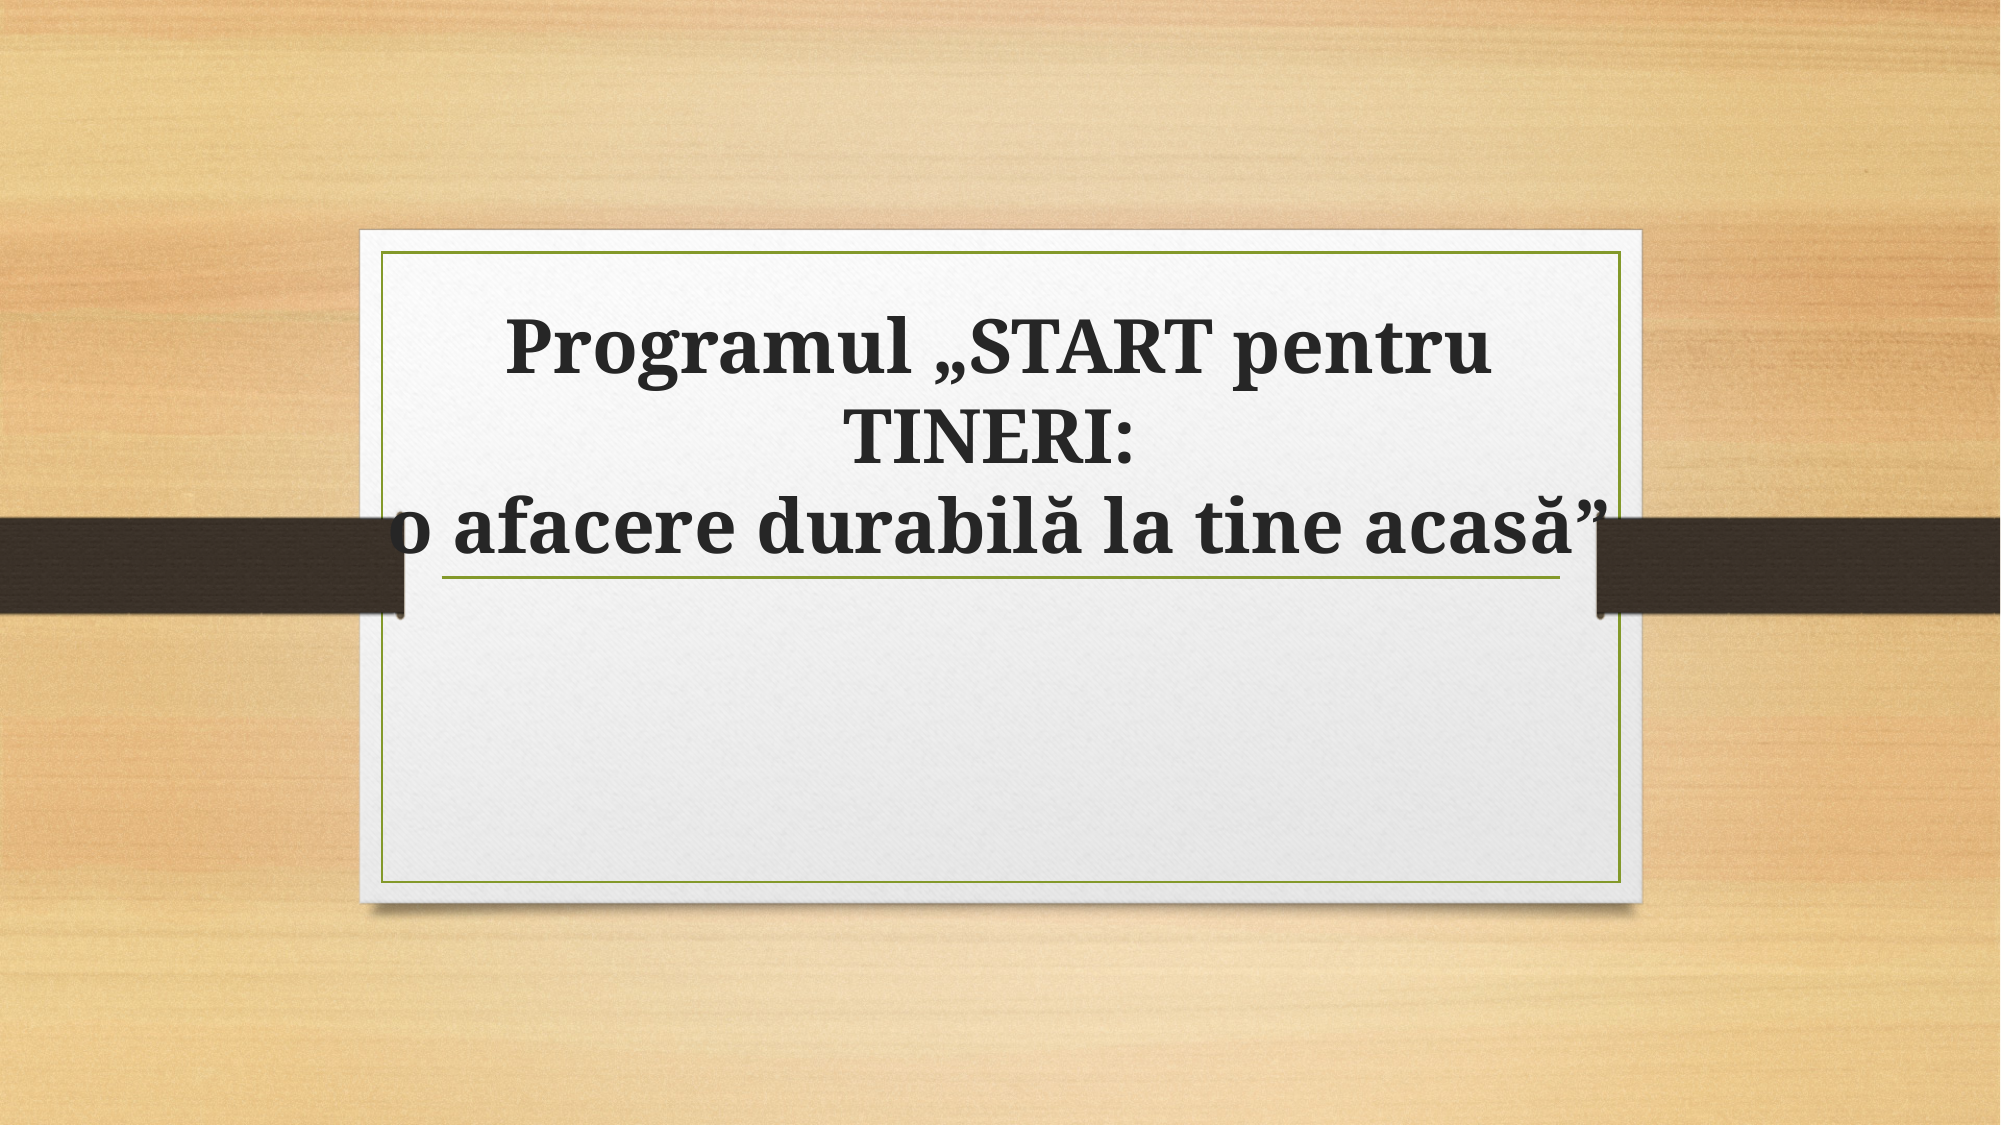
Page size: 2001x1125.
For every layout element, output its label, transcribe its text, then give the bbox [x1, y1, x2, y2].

picture [0, 0, 2001, 1125]
text_box Programul „START pentru TINERI: o afacere durabilă la tine acasă” [335, 342, 1664, 576]
